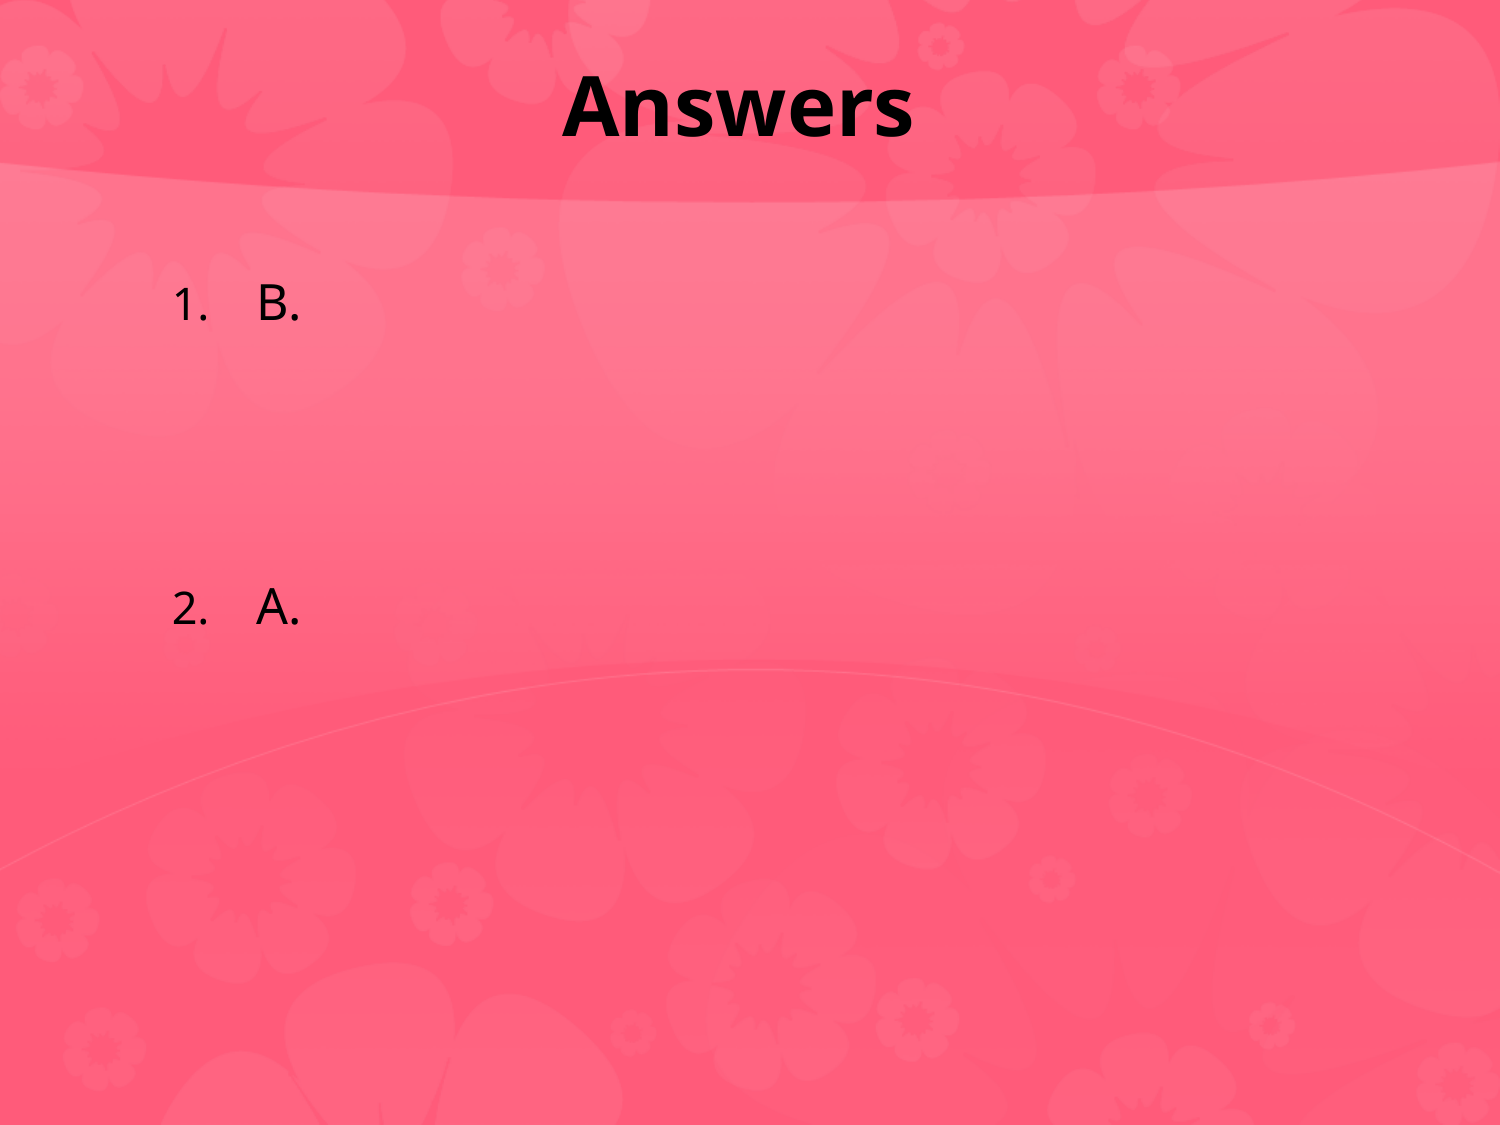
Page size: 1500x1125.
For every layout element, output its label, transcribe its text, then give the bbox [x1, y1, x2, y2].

list B. A. [156, 262, 1344, 967]
title Answers [127, 14, 1372, 203]
picture [0, 0, 1500, 1125]
